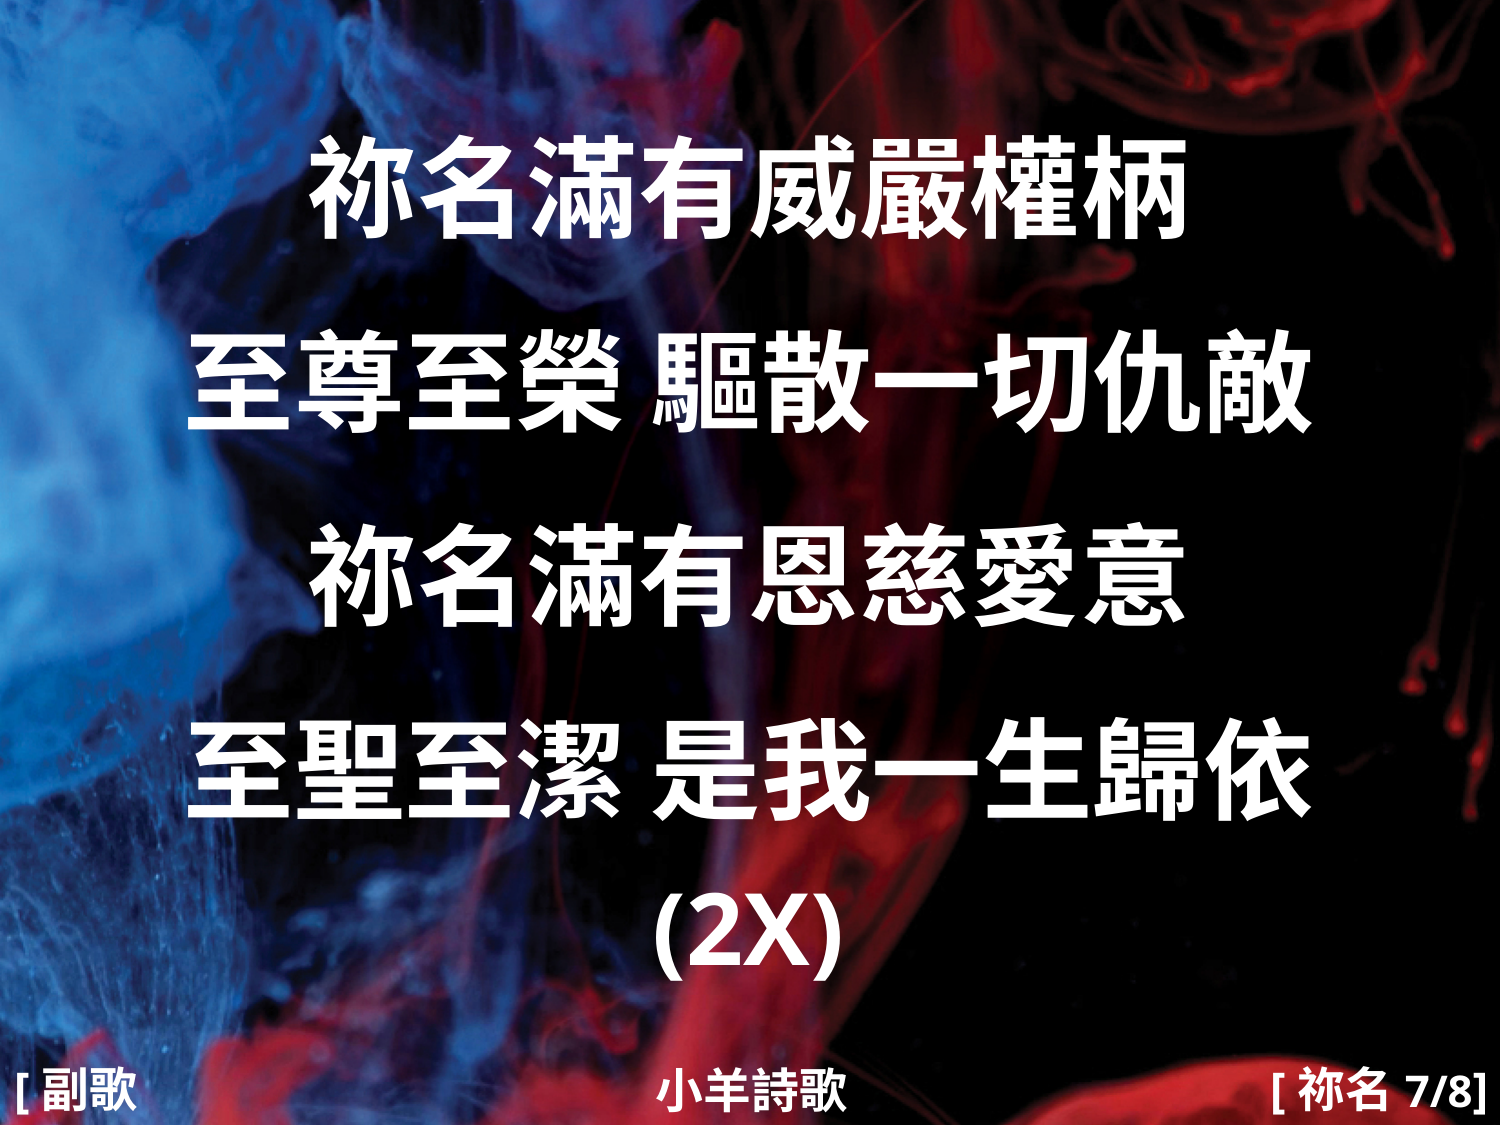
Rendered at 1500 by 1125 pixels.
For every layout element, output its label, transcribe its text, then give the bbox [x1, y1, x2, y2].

text_box [副歌2X] [0, 1052, 205, 1125]
text_box 祢名滿有威嚴權柄 至尊至榮 驅散一切仇敵 祢名滿有恩慈愛意 至聖至潔 是我一生歸依 (2X) [0, 137, 1499, 931]
subtitle 小羊詩歌 [205, 1053, 1219, 1125]
picture [0, 0, 1500, 1053]
text_box [祢名7/8] [1219, 1052, 1500, 1125]
